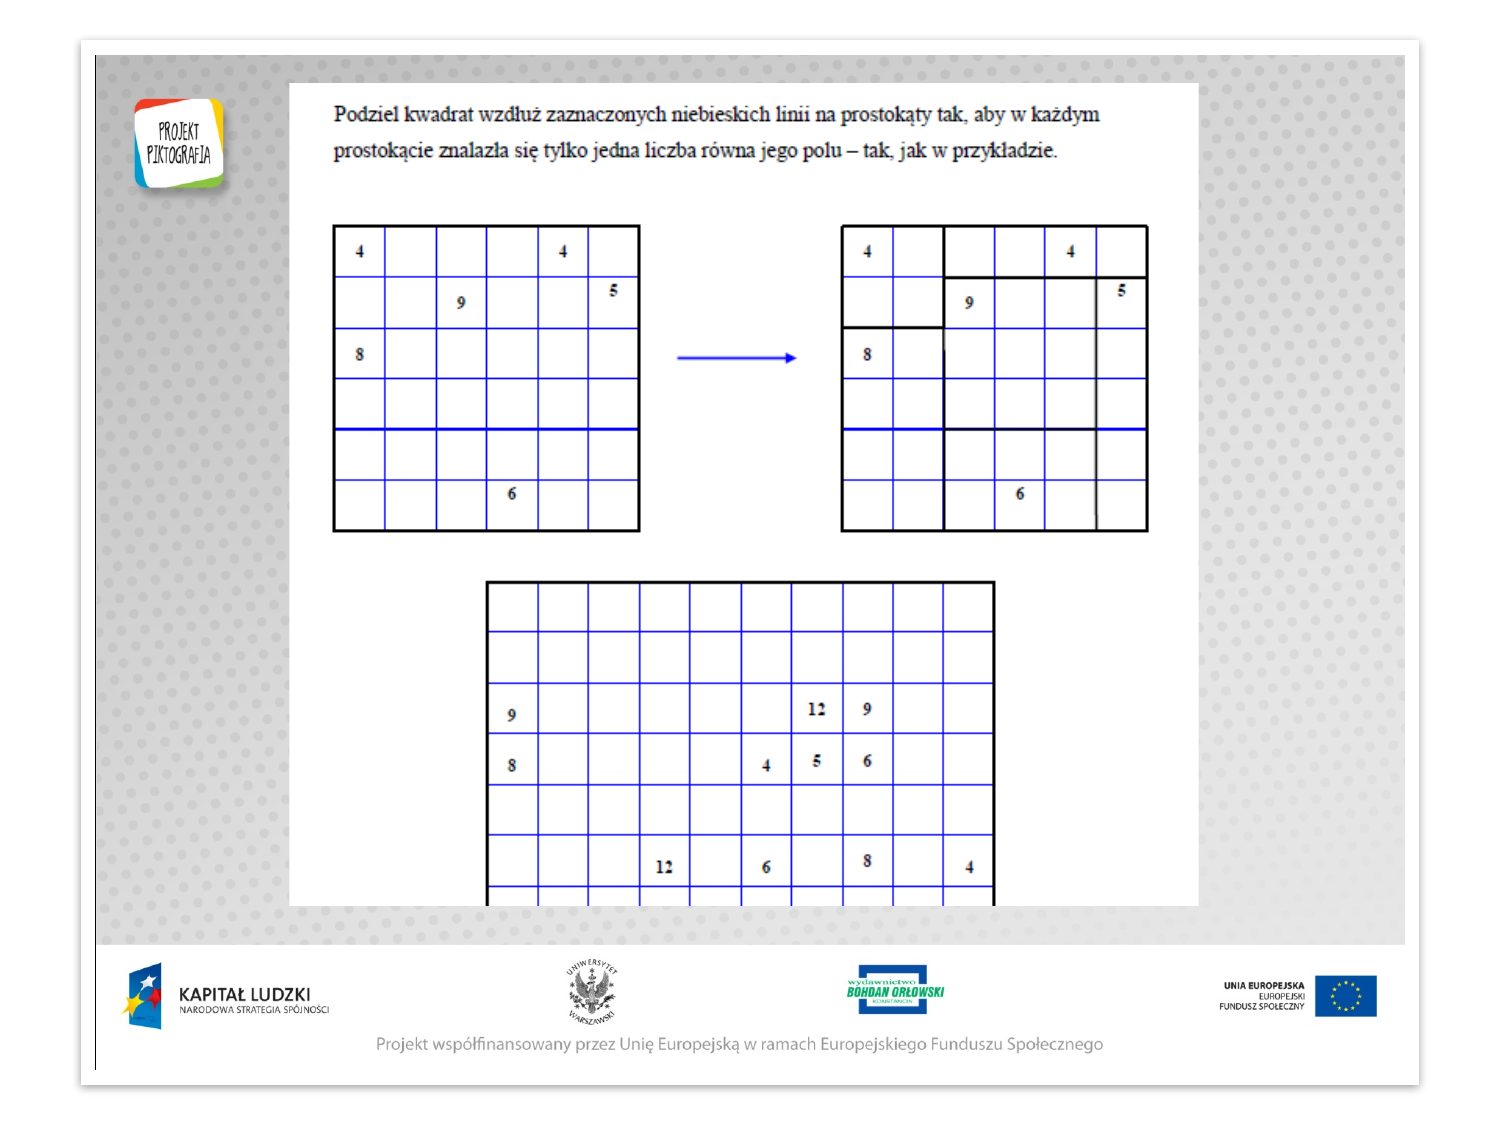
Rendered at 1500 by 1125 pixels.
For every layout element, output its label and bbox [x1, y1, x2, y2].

picture [289, 82, 1199, 906]
list [95, 54, 1405, 1071]
